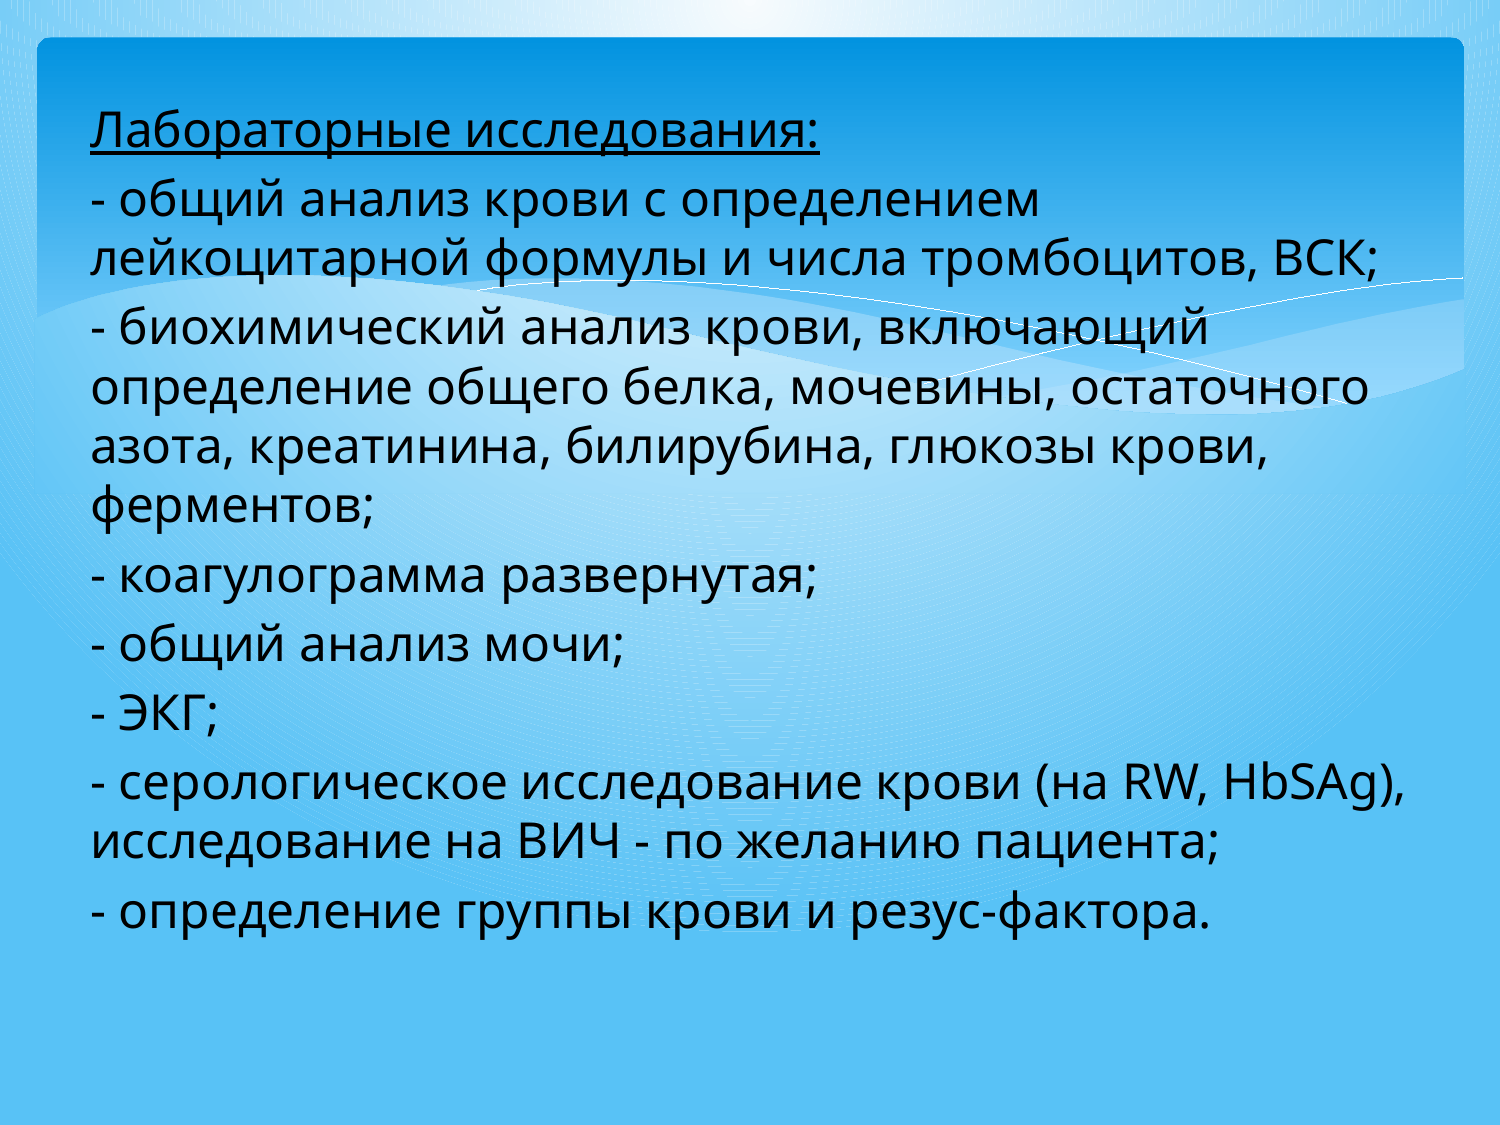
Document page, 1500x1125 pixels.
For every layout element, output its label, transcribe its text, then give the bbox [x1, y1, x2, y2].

list Лабораторные исследования: - общий анализ крови с определением лейкоцитарной формулы и числа тромбоцитов, ВСК; - биохимический анализ крови, включающий определение общего белка, мочевины, остаточного азота, креатинина, билирубина, глюкозы крови, ферментов; - коагулограмма развернутая; - общий анализ мочи; - ЭКГ; - серологическое исследование крови (на RW, HbSAg), исследование на ВИЧ - по желанию пациента; - определение группы крови и резус-фактора. [75, 90, 1425, 1005]
